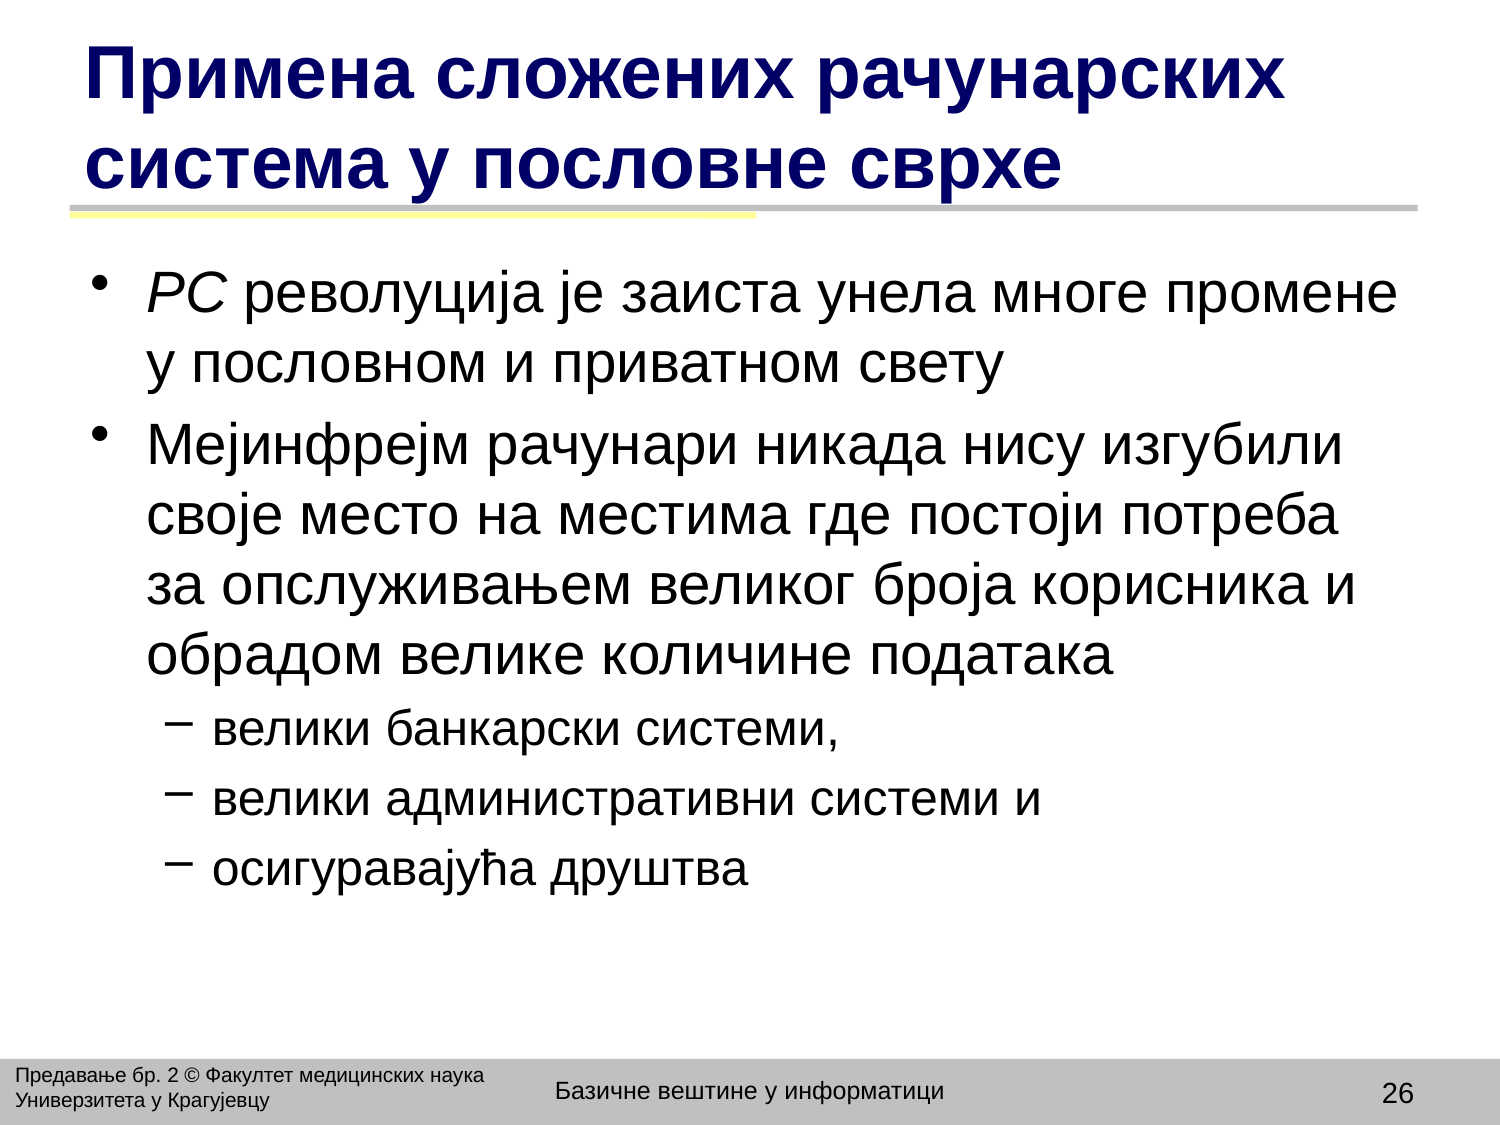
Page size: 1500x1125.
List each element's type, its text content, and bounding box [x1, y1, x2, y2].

title Примена сложених рачунарских система у пословне сврхе [69, 19, 1426, 208]
slide_number 26 [1079, 1066, 1430, 1125]
list PC револуција је заиста унела многе промене у пословном и приватном свету Мејинфрејм рачунари никада нису изгубили своје место на местима где постоји потреба за опслуживањем великог броја корисника и обрадом велике количине података велики банкарски системи, велики административни системи и осигуравајућа друштва [74, 246, 1426, 1023]
slide_number Предавање бр. 2 © Факултет медицинских наука Универзитета у Крагујевцу [0, 1053, 607, 1108]
footer Базичне вештине у информатици [512, 1066, 988, 1125]
